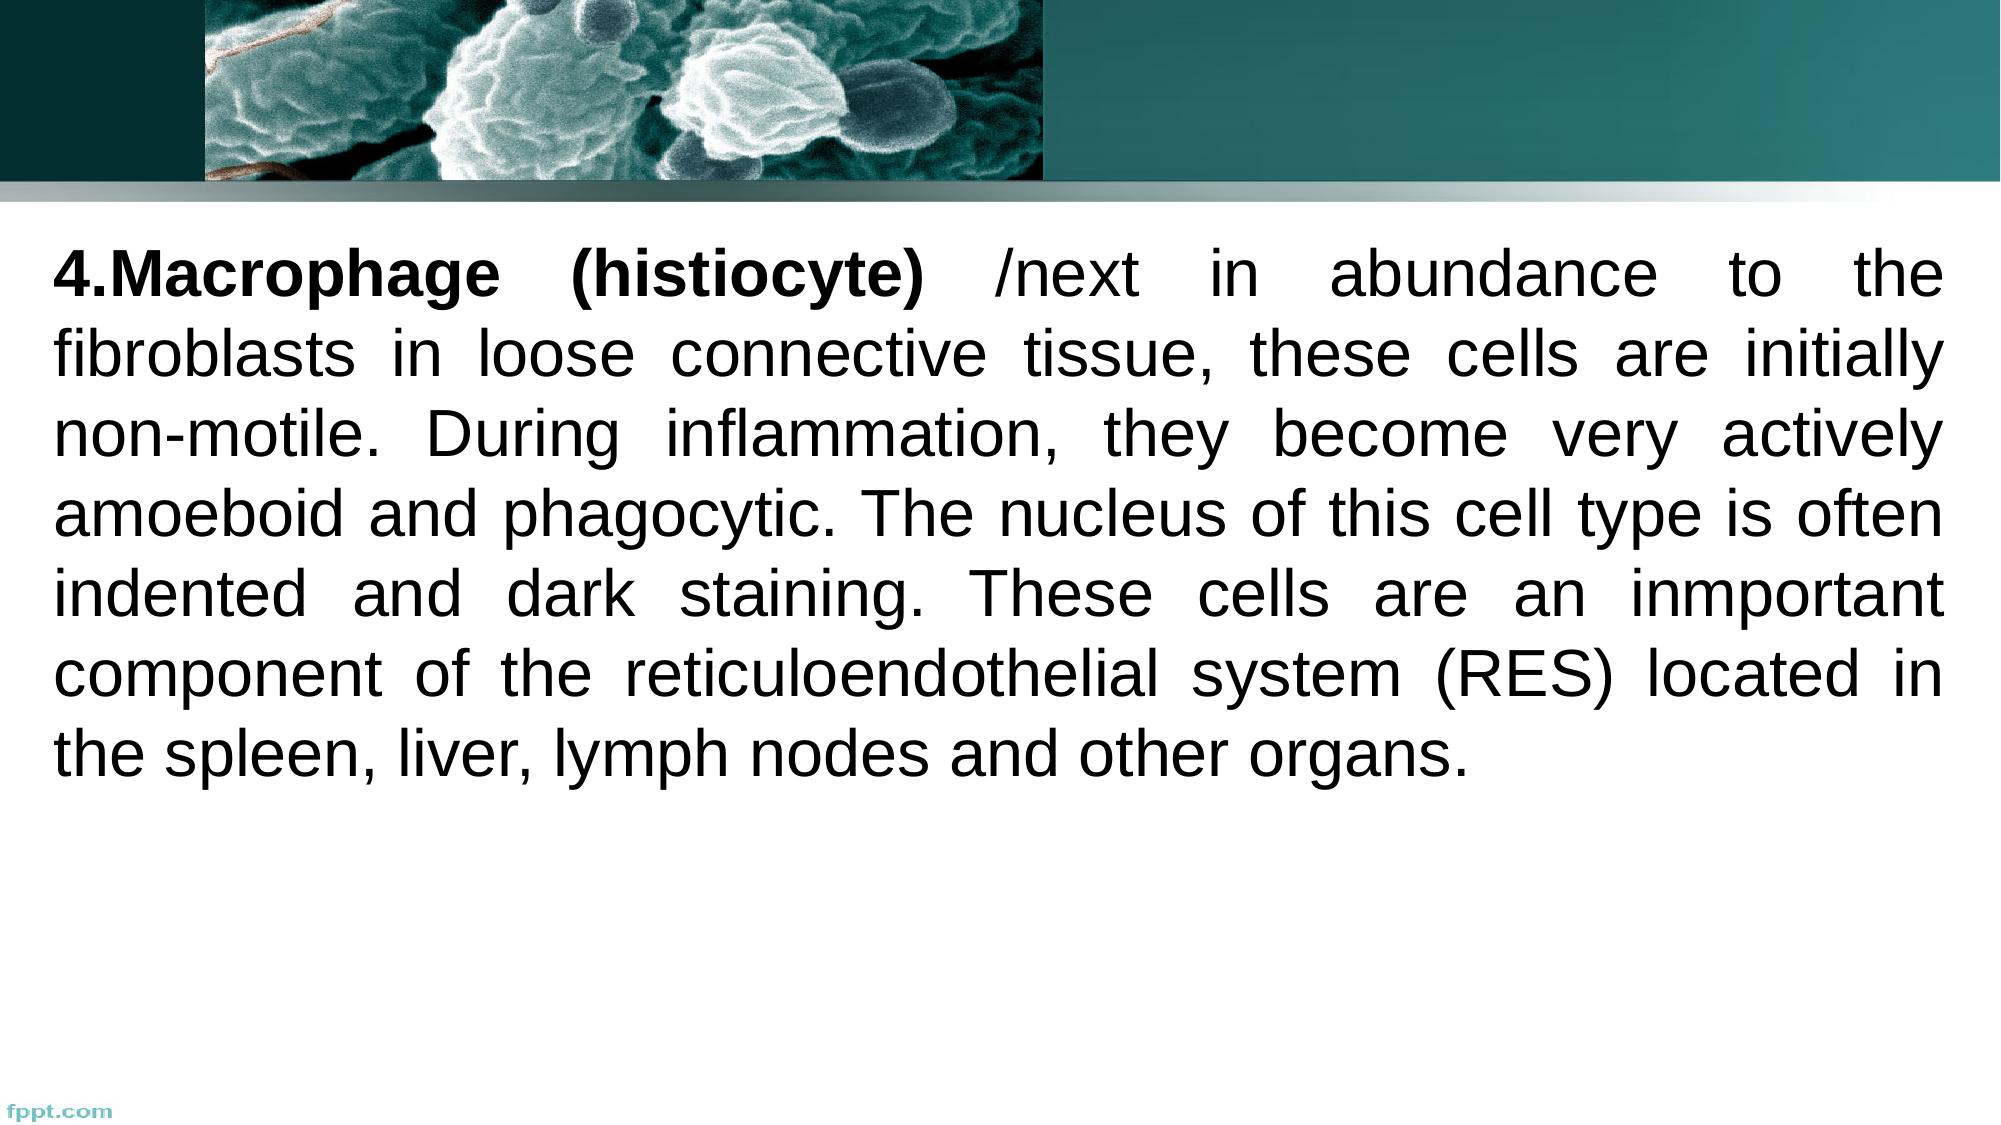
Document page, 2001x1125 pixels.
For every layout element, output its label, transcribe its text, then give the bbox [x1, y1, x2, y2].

picture [0, 0, 2001, 1125]
text_box 4.Macrophage (histiocyte) /next in abundance to the fibroblasts in loose connective tissue, these cells are initially non-motile. During inflammation, they become very actively amoeboid and phagocytic. The nucleus of this cell type is often indented and dark staining. These cells are an inmportant component of the reticuloendothelial system (RES) located in the spleen, liver, lymph nodes and other organs. [38, 222, 1961, 1125]
